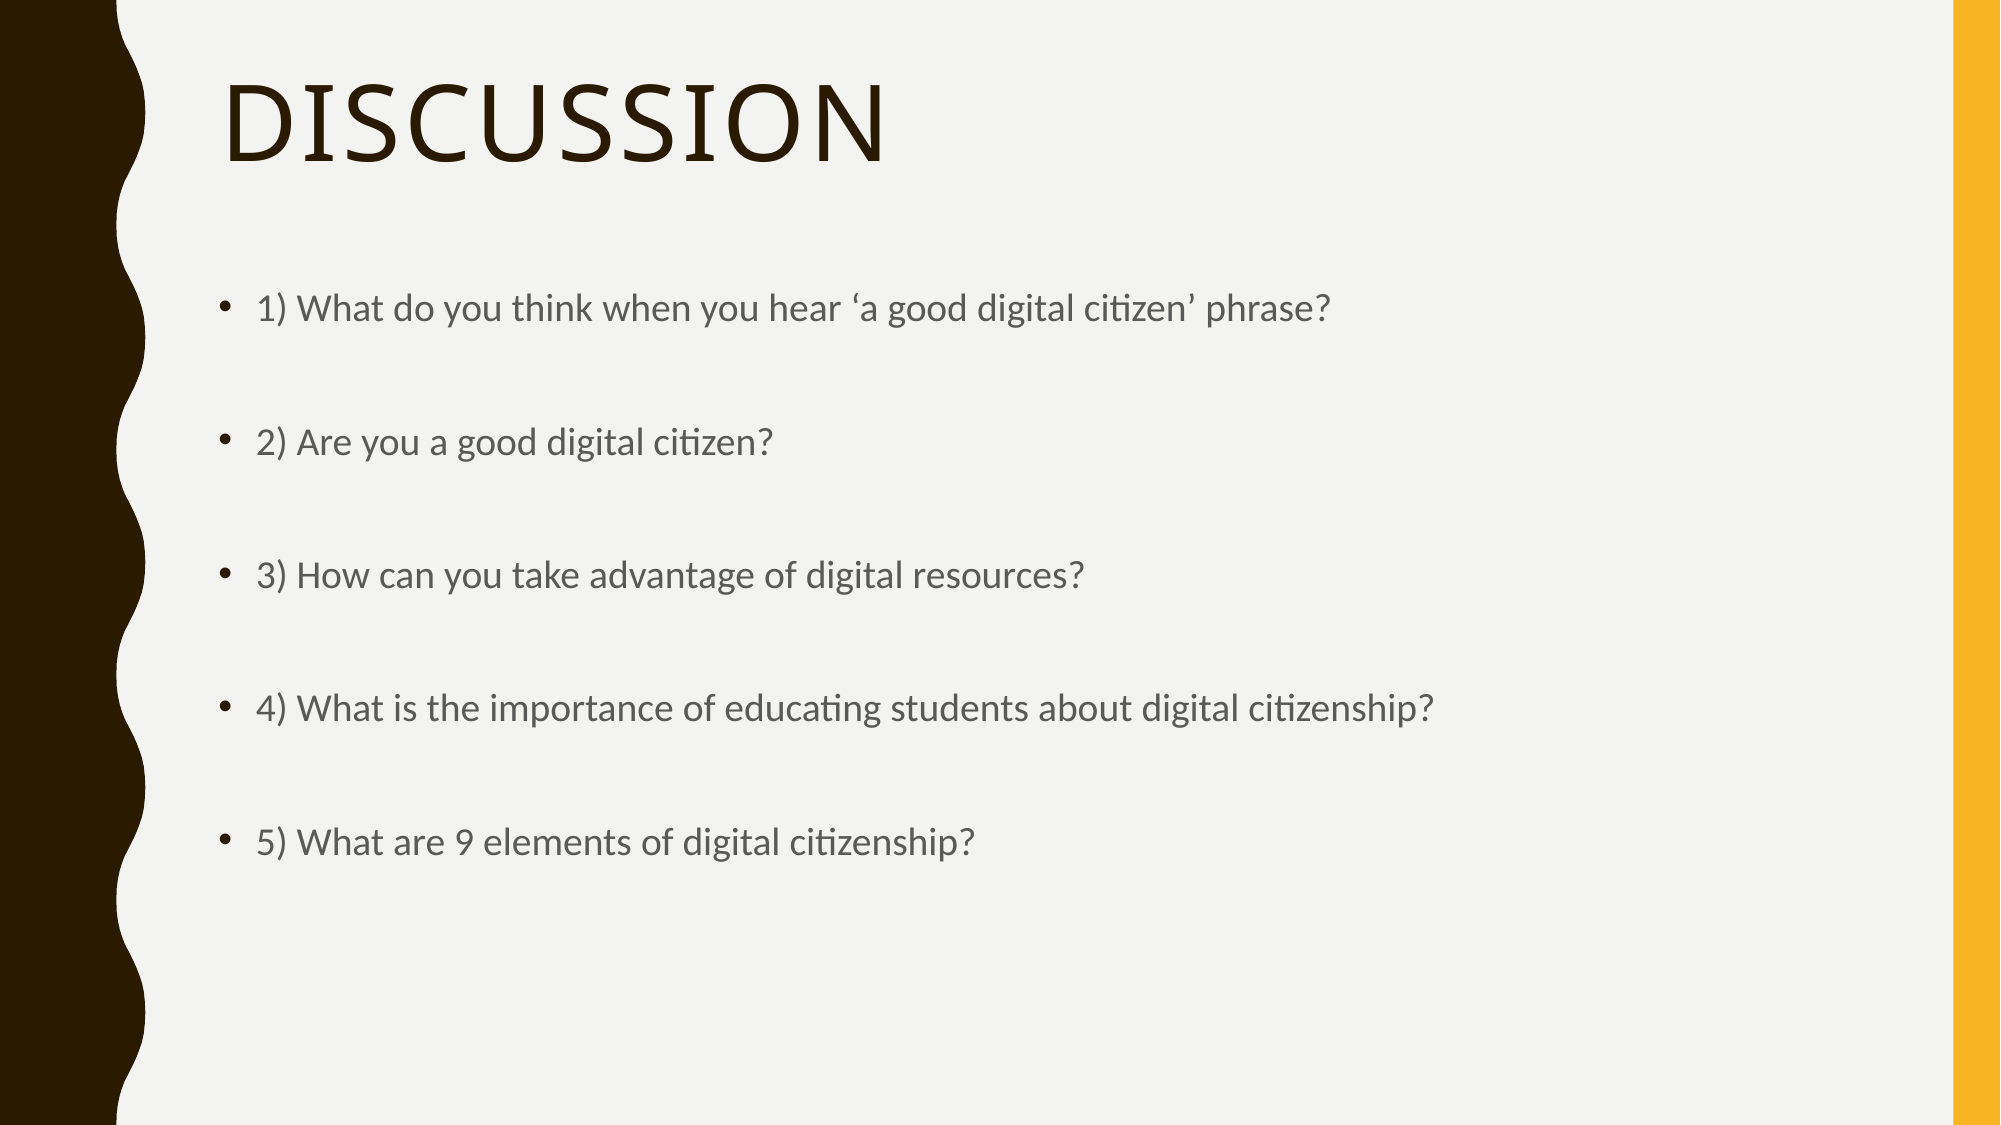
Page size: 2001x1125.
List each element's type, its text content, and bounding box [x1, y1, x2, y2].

title dIscussIon [205, 62, 1875, 308]
list 1) What do you think when you hear ‘a good digital citizen’ phrase? 2) Are you a good digital citizen? 3) How can you take advantage of digital resources? 4) What is the importance of educating students about digital citizenship? 5) What are 9 elements of digital citizenship? [203, 270, 1873, 1003]
